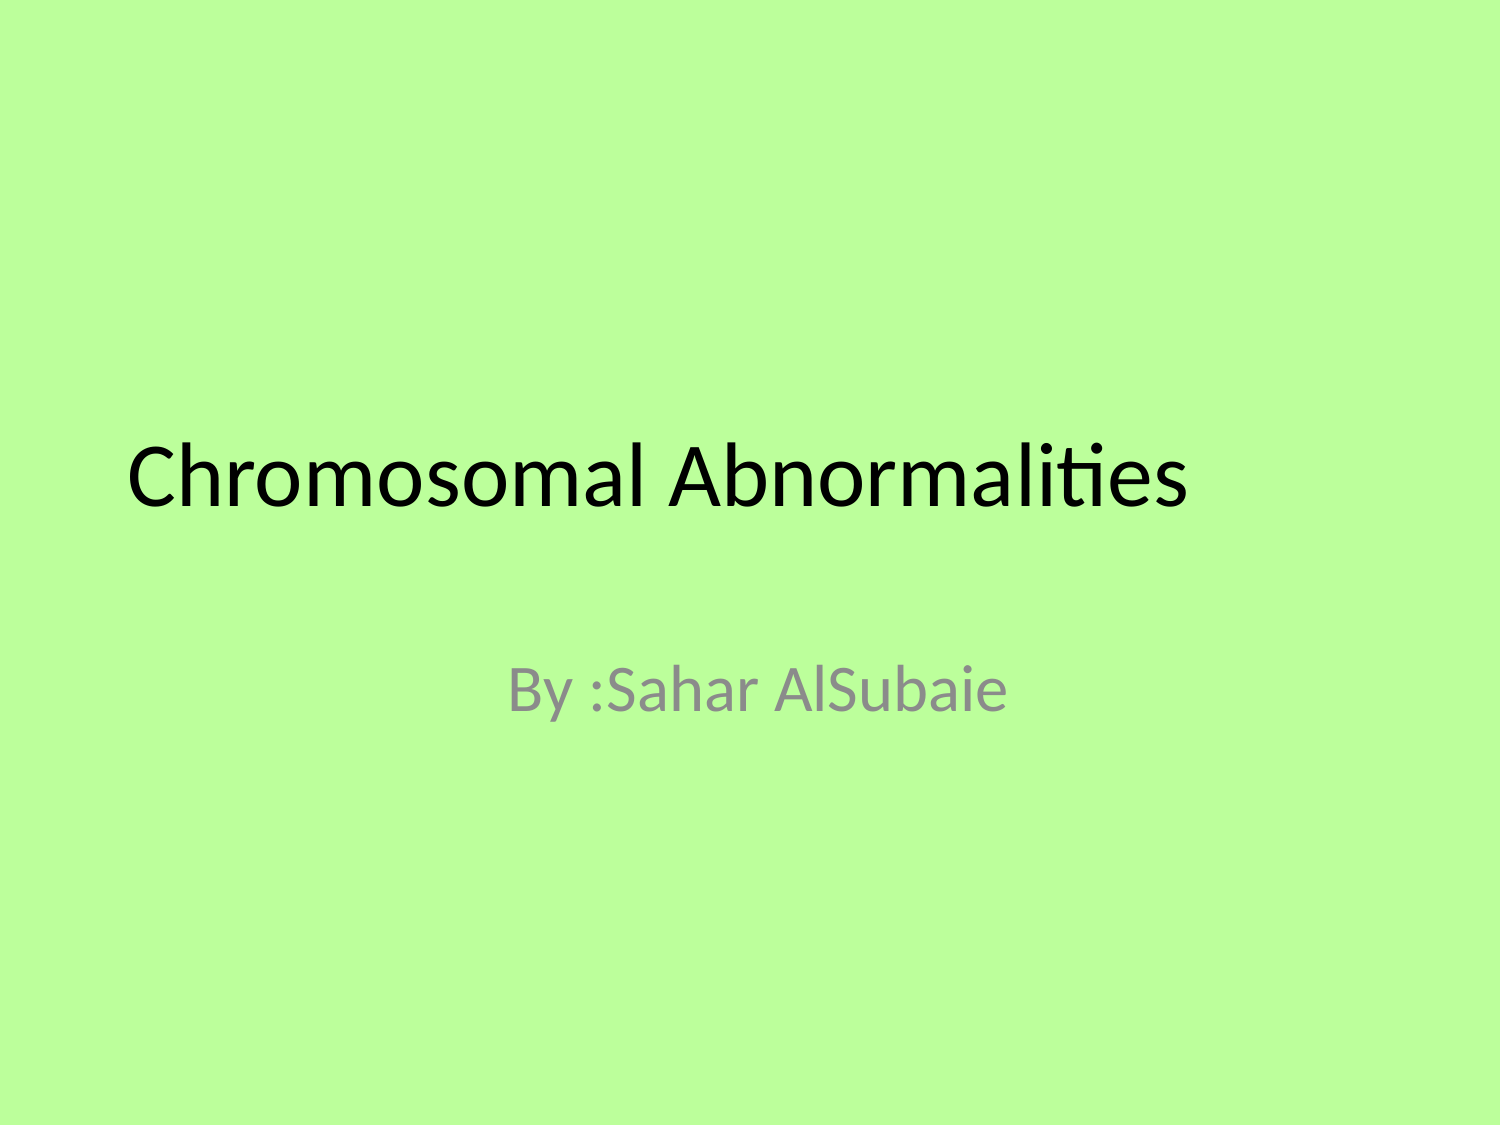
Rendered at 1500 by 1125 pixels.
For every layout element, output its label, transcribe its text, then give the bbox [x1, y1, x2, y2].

subtitle By :Sahar AlSubaie [225, 637, 1275, 925]
title Chromosomal Abnormalities [112, 349, 1388, 591]
